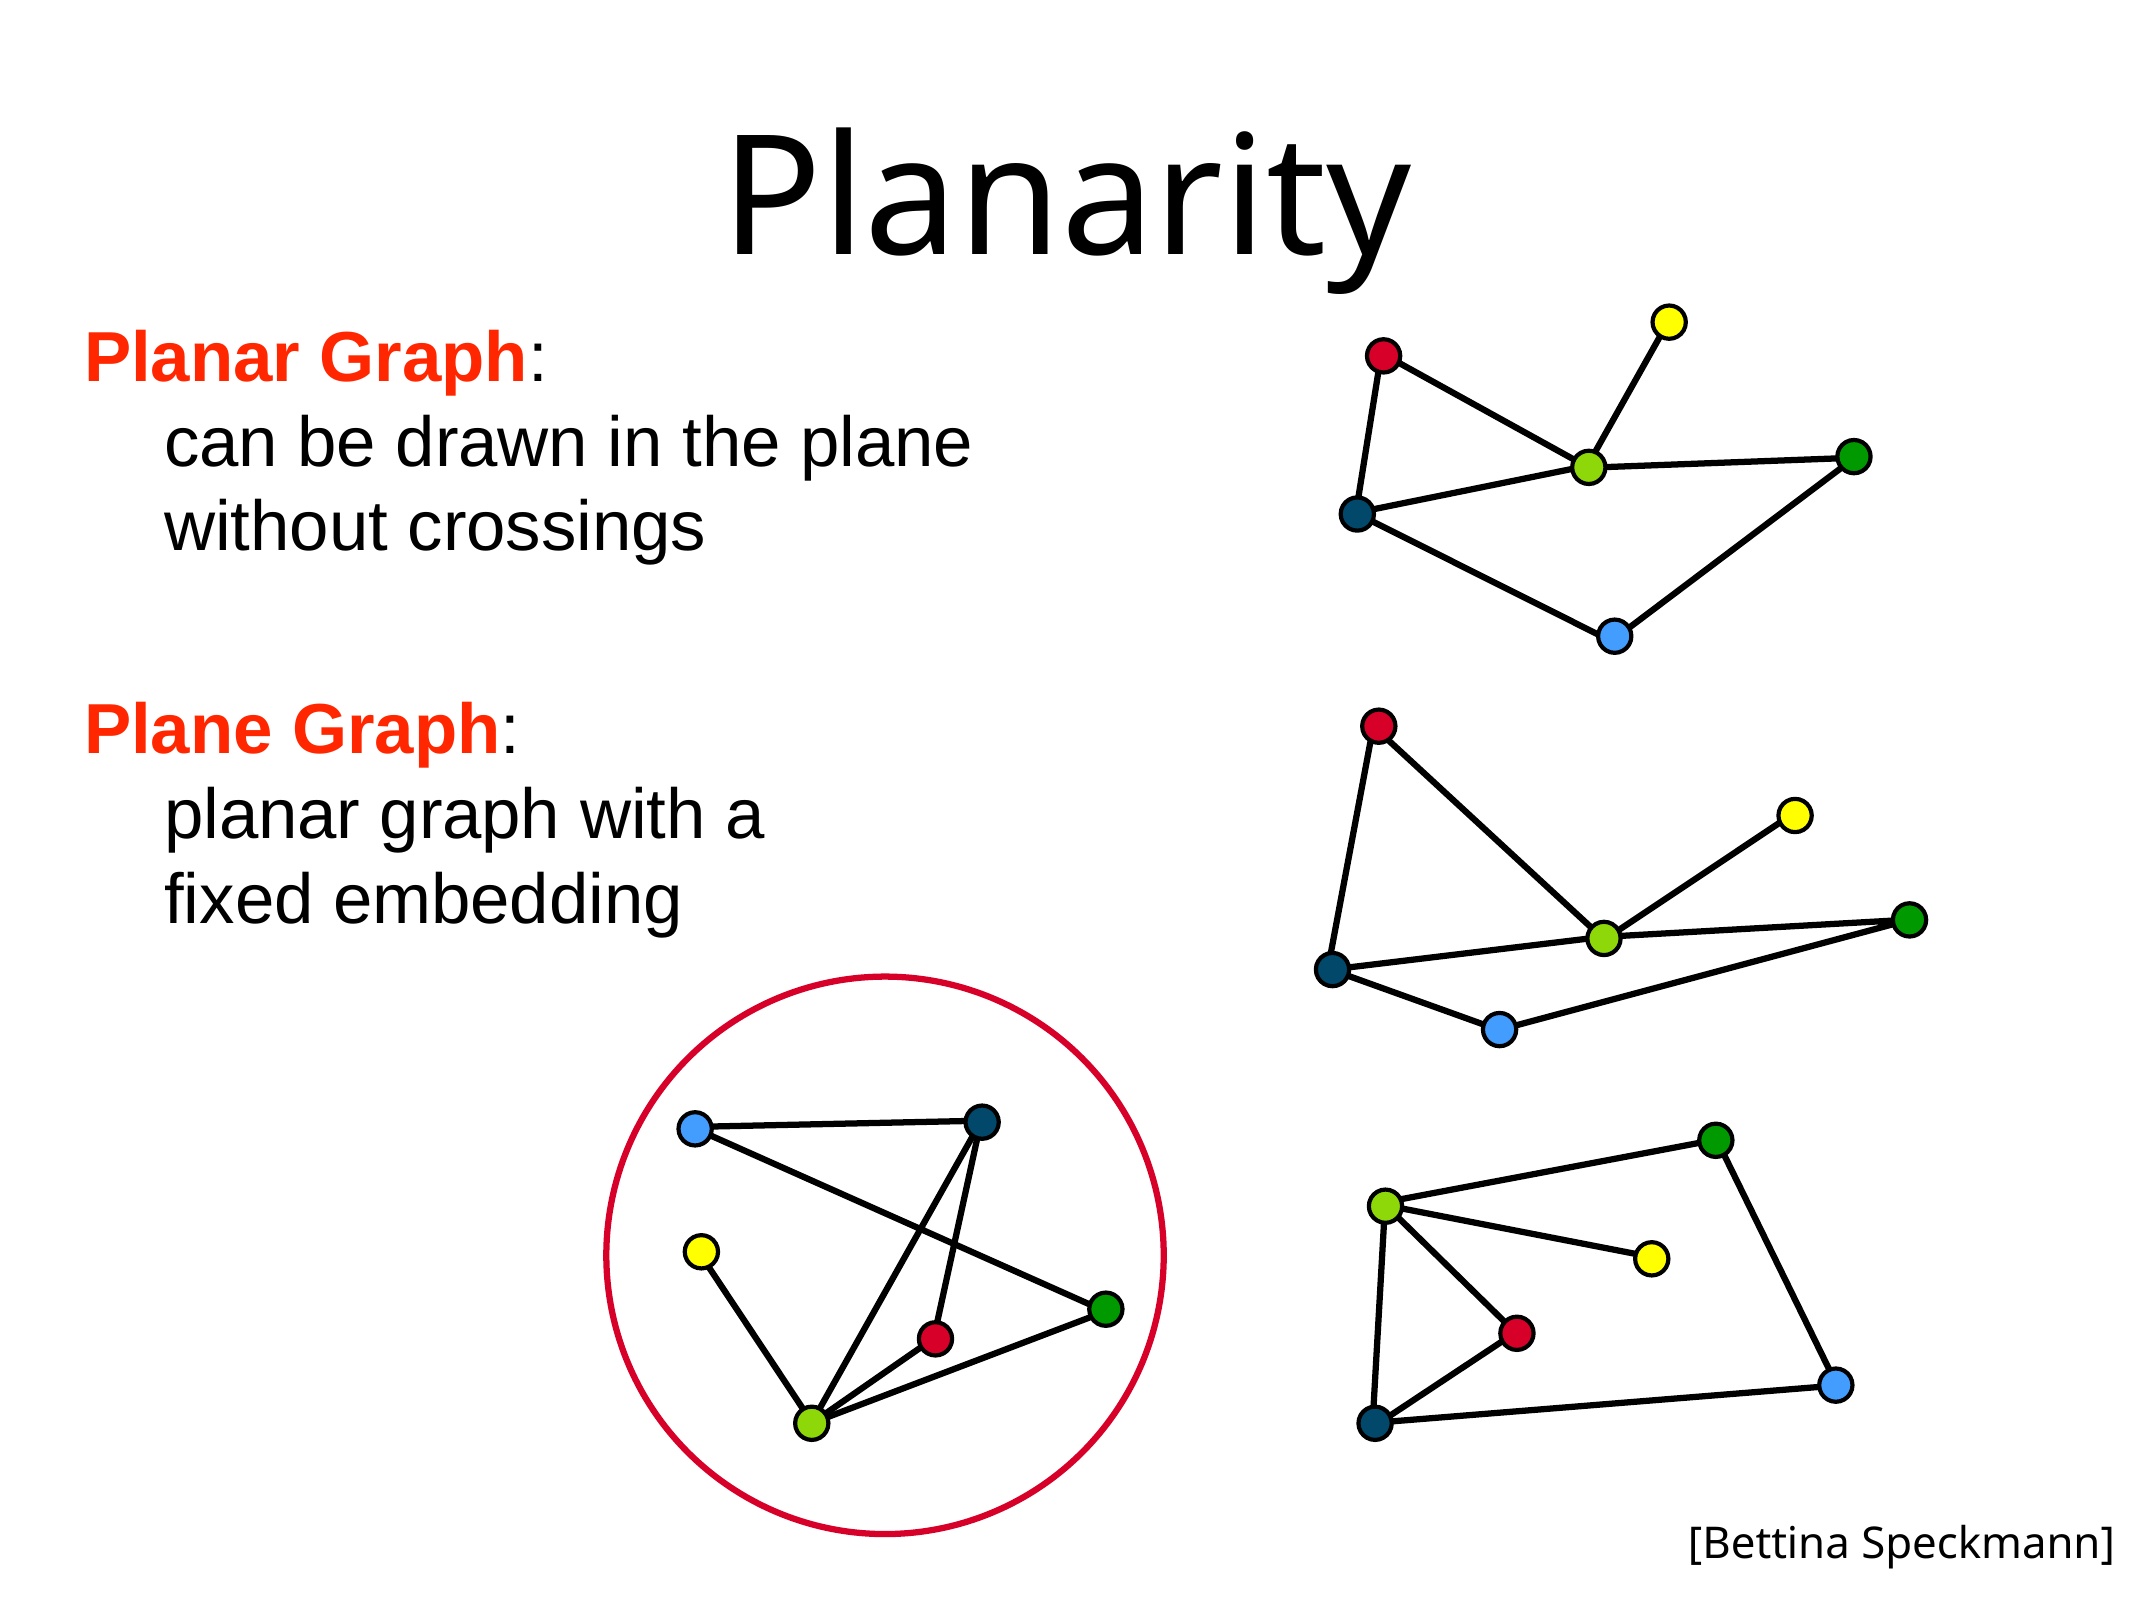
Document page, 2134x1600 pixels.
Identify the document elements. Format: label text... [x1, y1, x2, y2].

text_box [1340, 305, 1871, 654]
slide_number [1030, 1439, 1530, 1527]
text_box [714, 1448, 1030, 1535]
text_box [678, 1105, 1123, 1441]
title Planarity [155, 72, 1978, 304]
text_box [1358, 1123, 1853, 1441]
text_box [Bettina Speckmann] [1679, 1506, 2124, 1576]
text_box [1008, 1005, 1116, 1098]
text_box Planar Graph: can be drawn in the plane without crossings Plane Graph: planar graph with a fixed embedding [73, 299, 1008, 1476]
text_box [1315, 709, 1927, 1047]
text_box [1131, 1124, 1164, 1387]
